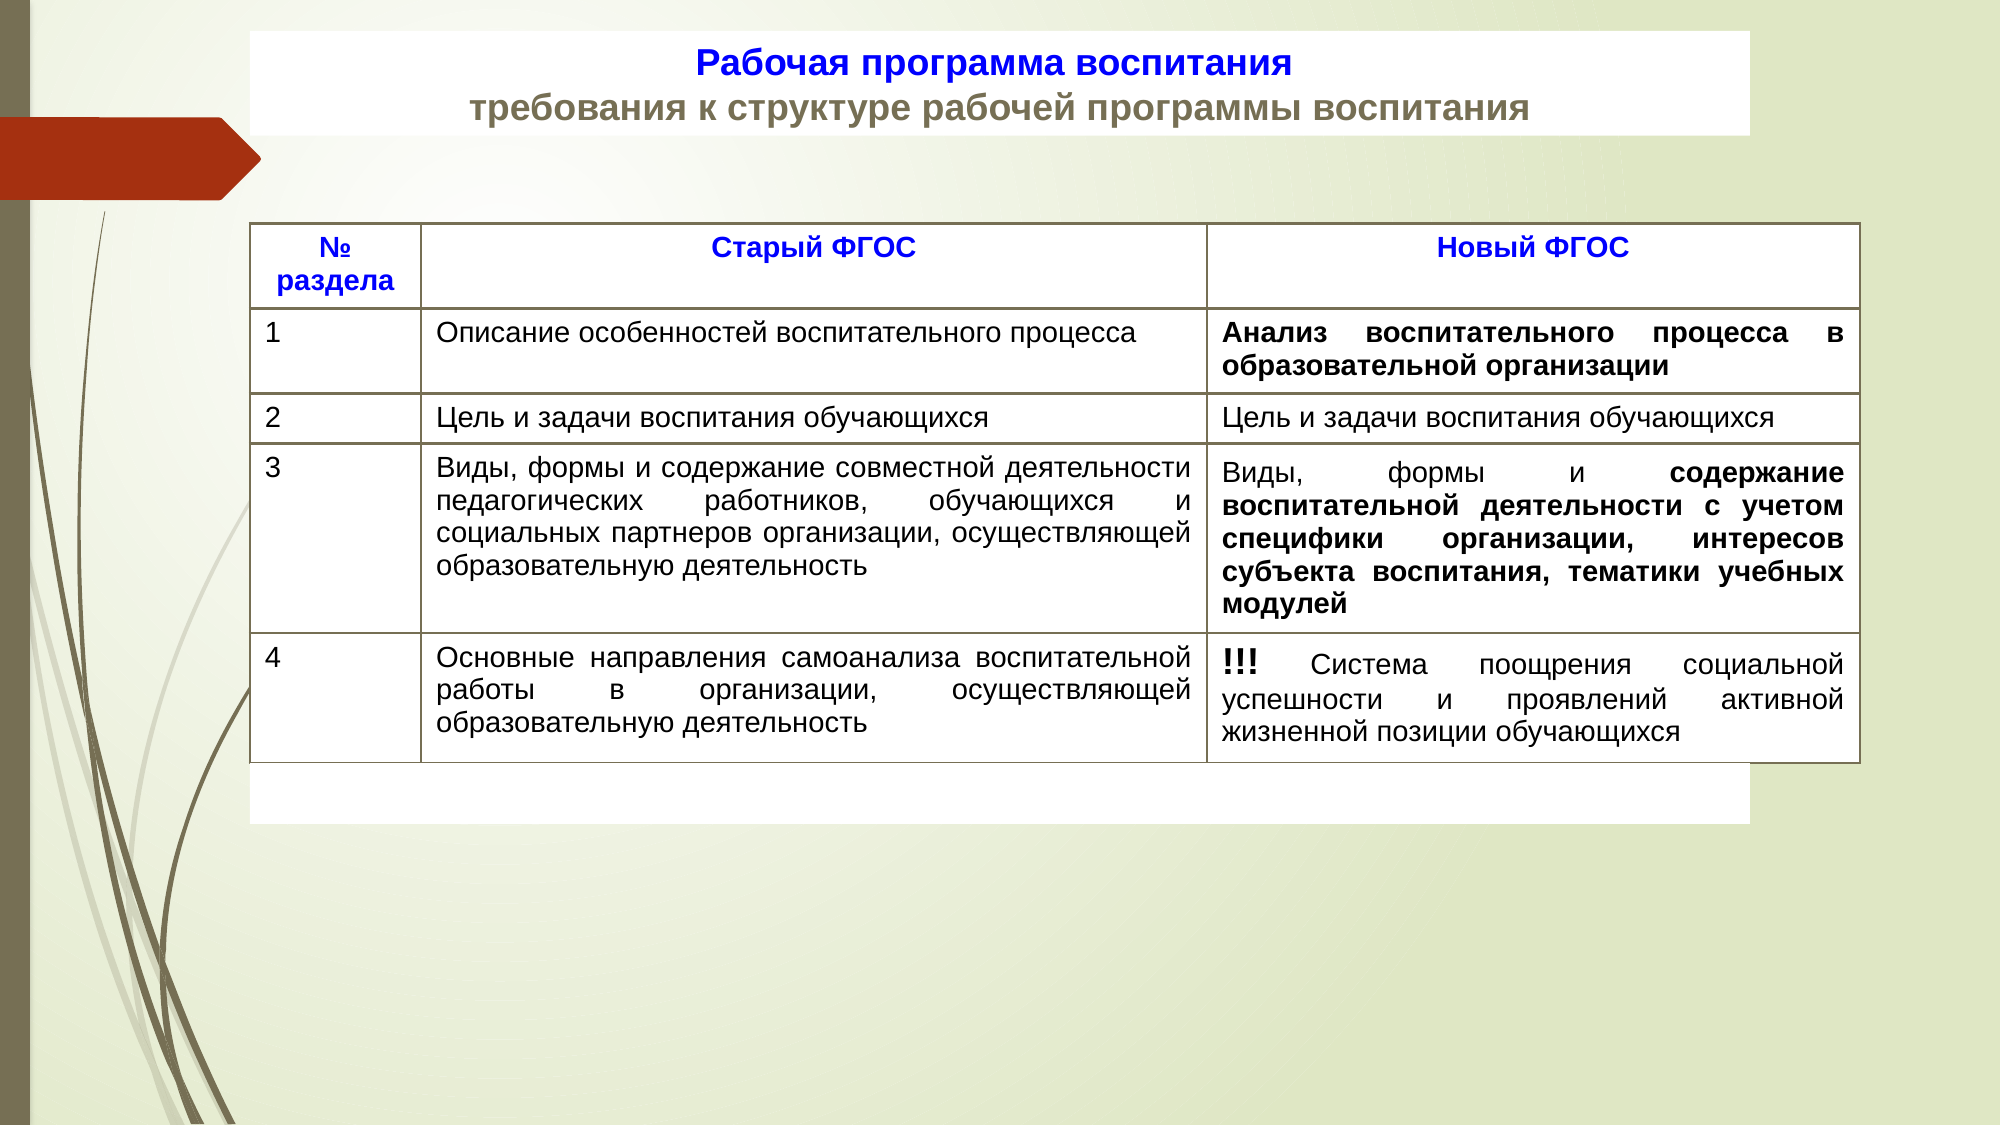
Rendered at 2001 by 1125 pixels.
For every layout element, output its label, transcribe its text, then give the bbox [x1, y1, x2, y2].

table_header Новый ФГОС [1208, 225, 1859, 307]
table_cell Описание особенностей воспитательного процесса [422, 310, 1206, 392]
table_cell Цель и задачи воспитания обучающихся [1208, 395, 1859, 442]
table_cell Анализ воспитательного процесса в образовательной организации [1208, 310, 1859, 392]
table_cell Виды, формы и содержание воспитательной деятельности с учетом специфики организации, интересов субъекта воспитания, тематики учебных модулей [1208, 445, 1859, 632]
table_cell Цель и задачи воспитания обучающихся [422, 395, 1206, 442]
table_cell 4 [251, 634, 420, 762]
table_cell Основные направления самоанализа воспитательной работы в организации, осуществляющей образовательную деятельность [422, 634, 1206, 762]
table_cell 3 [251, 445, 420, 632]
table_cell !!! Система поощрения социальной успешности и проявлений активной жизненной позиции обучающихся [1208, 634, 1859, 762]
text_box [249, 763, 1750, 824]
table_cell 2 [251, 395, 420, 442]
table_cell Виды, формы и содержание совместной деятельности педагогических работников, обучающихся и социальных партнеров организации, осуществляющей образовательную деятельность [422, 445, 1206, 632]
table_cell 1 [251, 310, 420, 392]
table_header № раздела [251, 225, 420, 307]
text_box Рабочая программа воспитания требования к структуре рабочей программы воспитания [249, 30, 1750, 136]
table_header Старый ФГОС [422, 225, 1206, 307]
